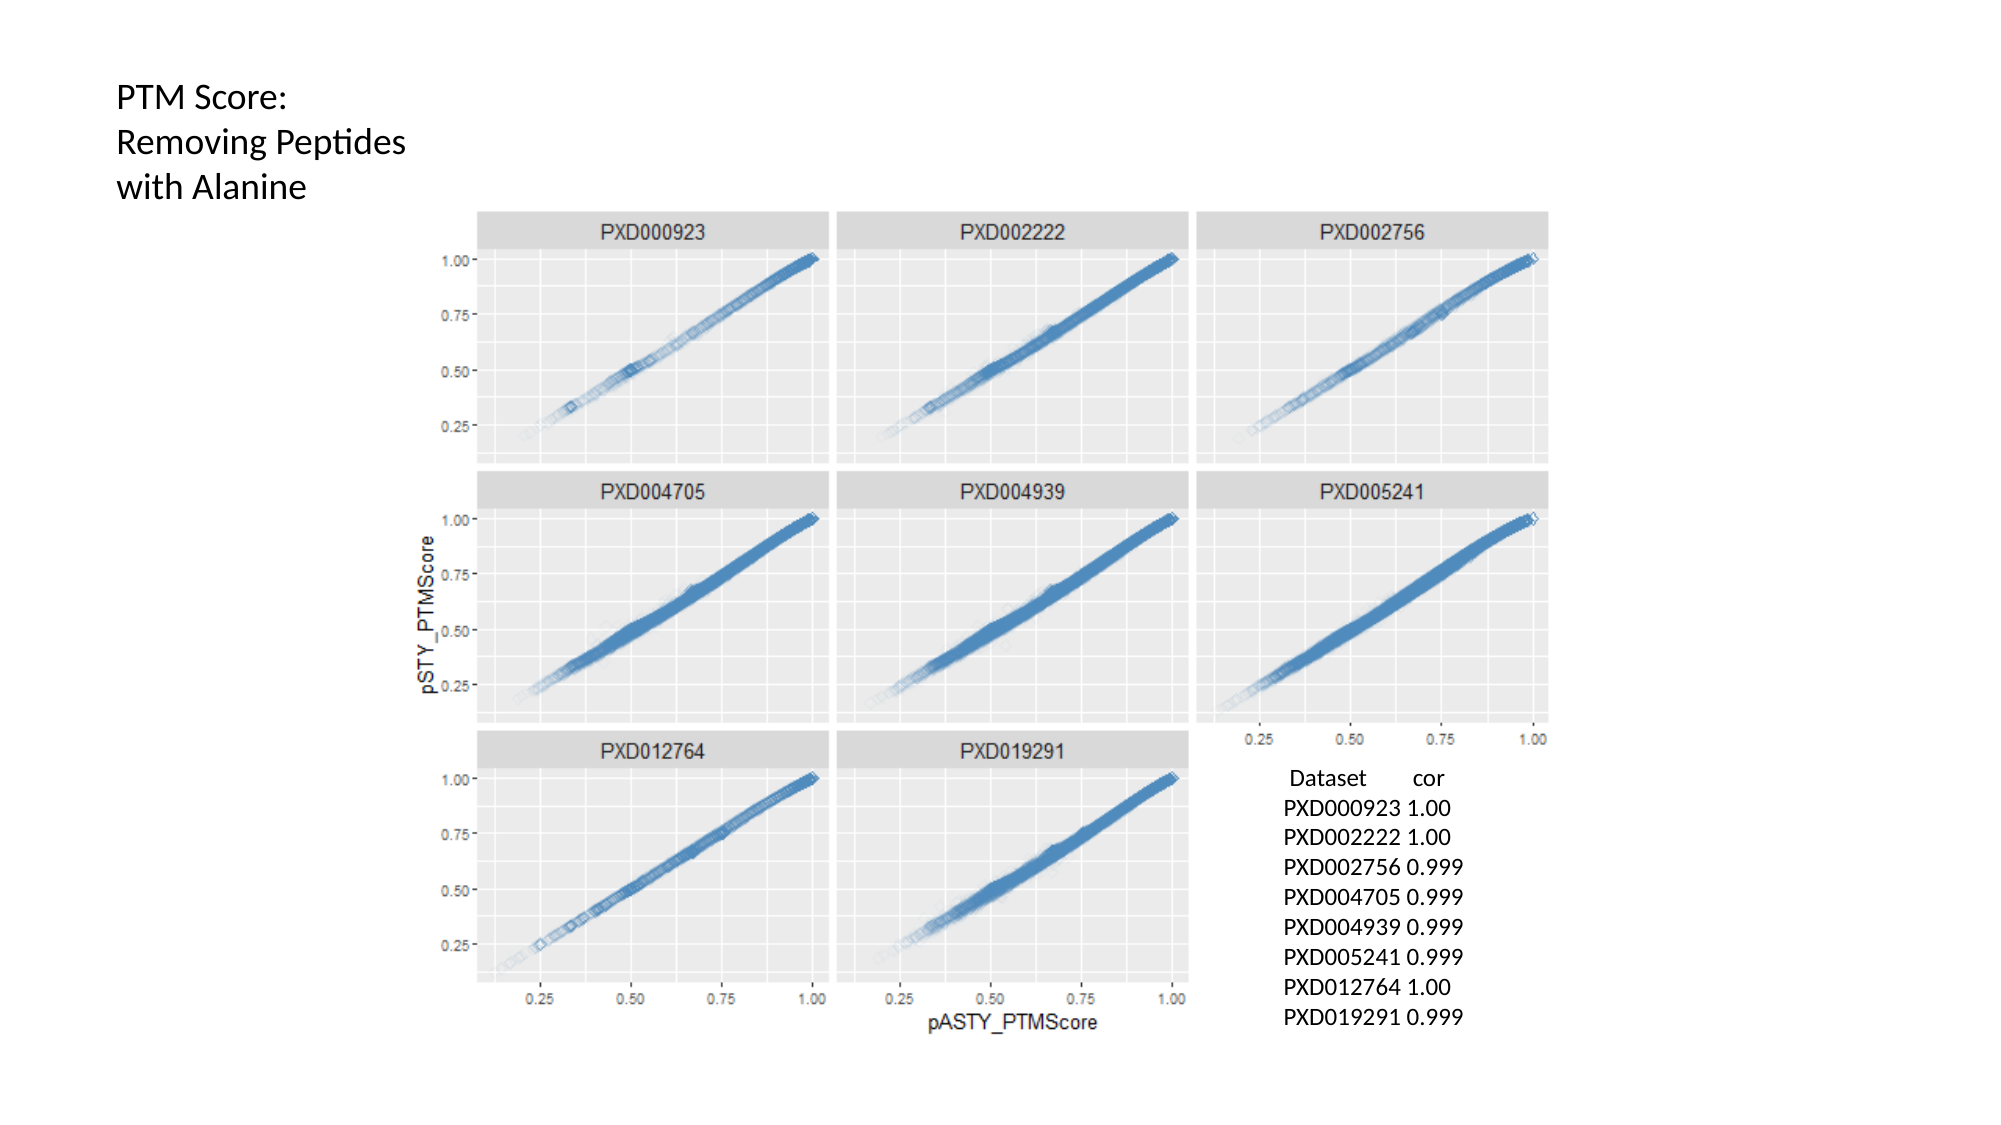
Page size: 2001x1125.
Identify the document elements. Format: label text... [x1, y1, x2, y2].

picture [407, 204, 1558, 1042]
text_box PTM Score: Removing Peptides with Alanine [101, 64, 425, 214]
